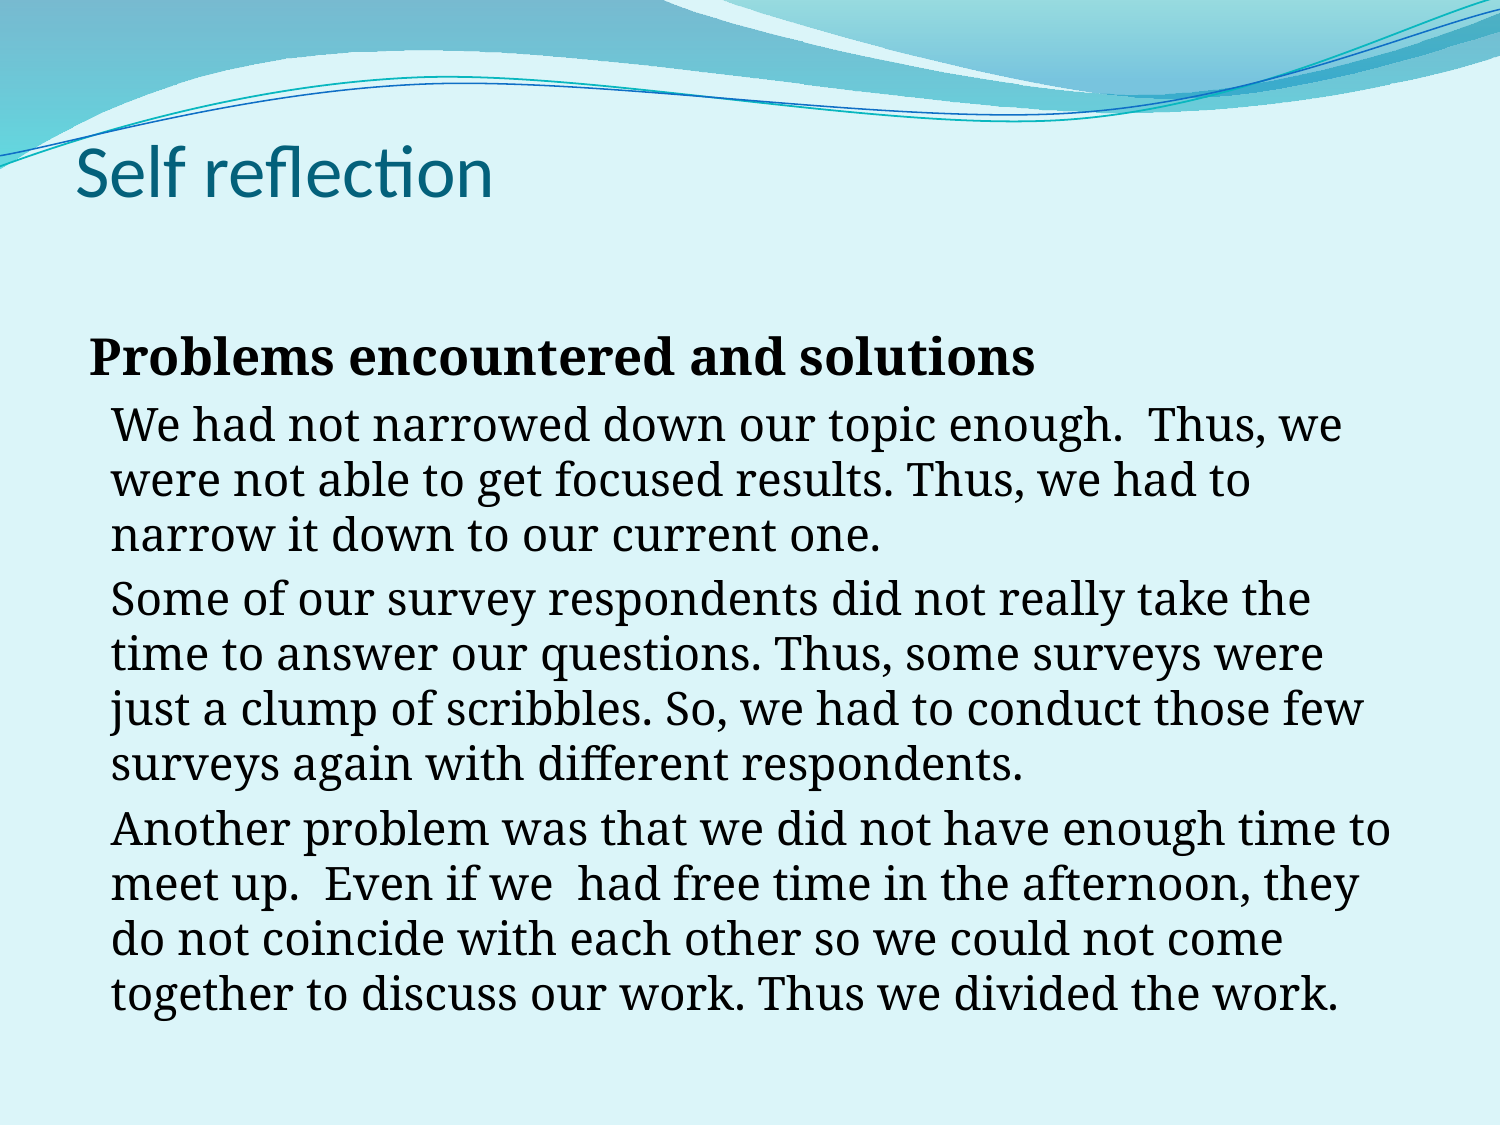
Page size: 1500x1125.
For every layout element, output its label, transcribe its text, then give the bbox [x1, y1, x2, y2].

title Self reflection [75, 115, 1425, 303]
list Problems encountered and solutions We had not narrowed down our topic enough. Thus, we were not able to get focused results. Thus, we had to narrow it down to our current one. Some of our survey respondents did not really take the time to answer our questions. Thus, some surveys were just a clump of scribbles. So, we had to conduct those few surveys again with different respondents. Another problem was that we did not have enough time to meet up. Even if we had free time in the afternoon, they do not coincide with each other so we could not come together to discuss our work. Thus we divided the work. [75, 317, 1425, 1038]
